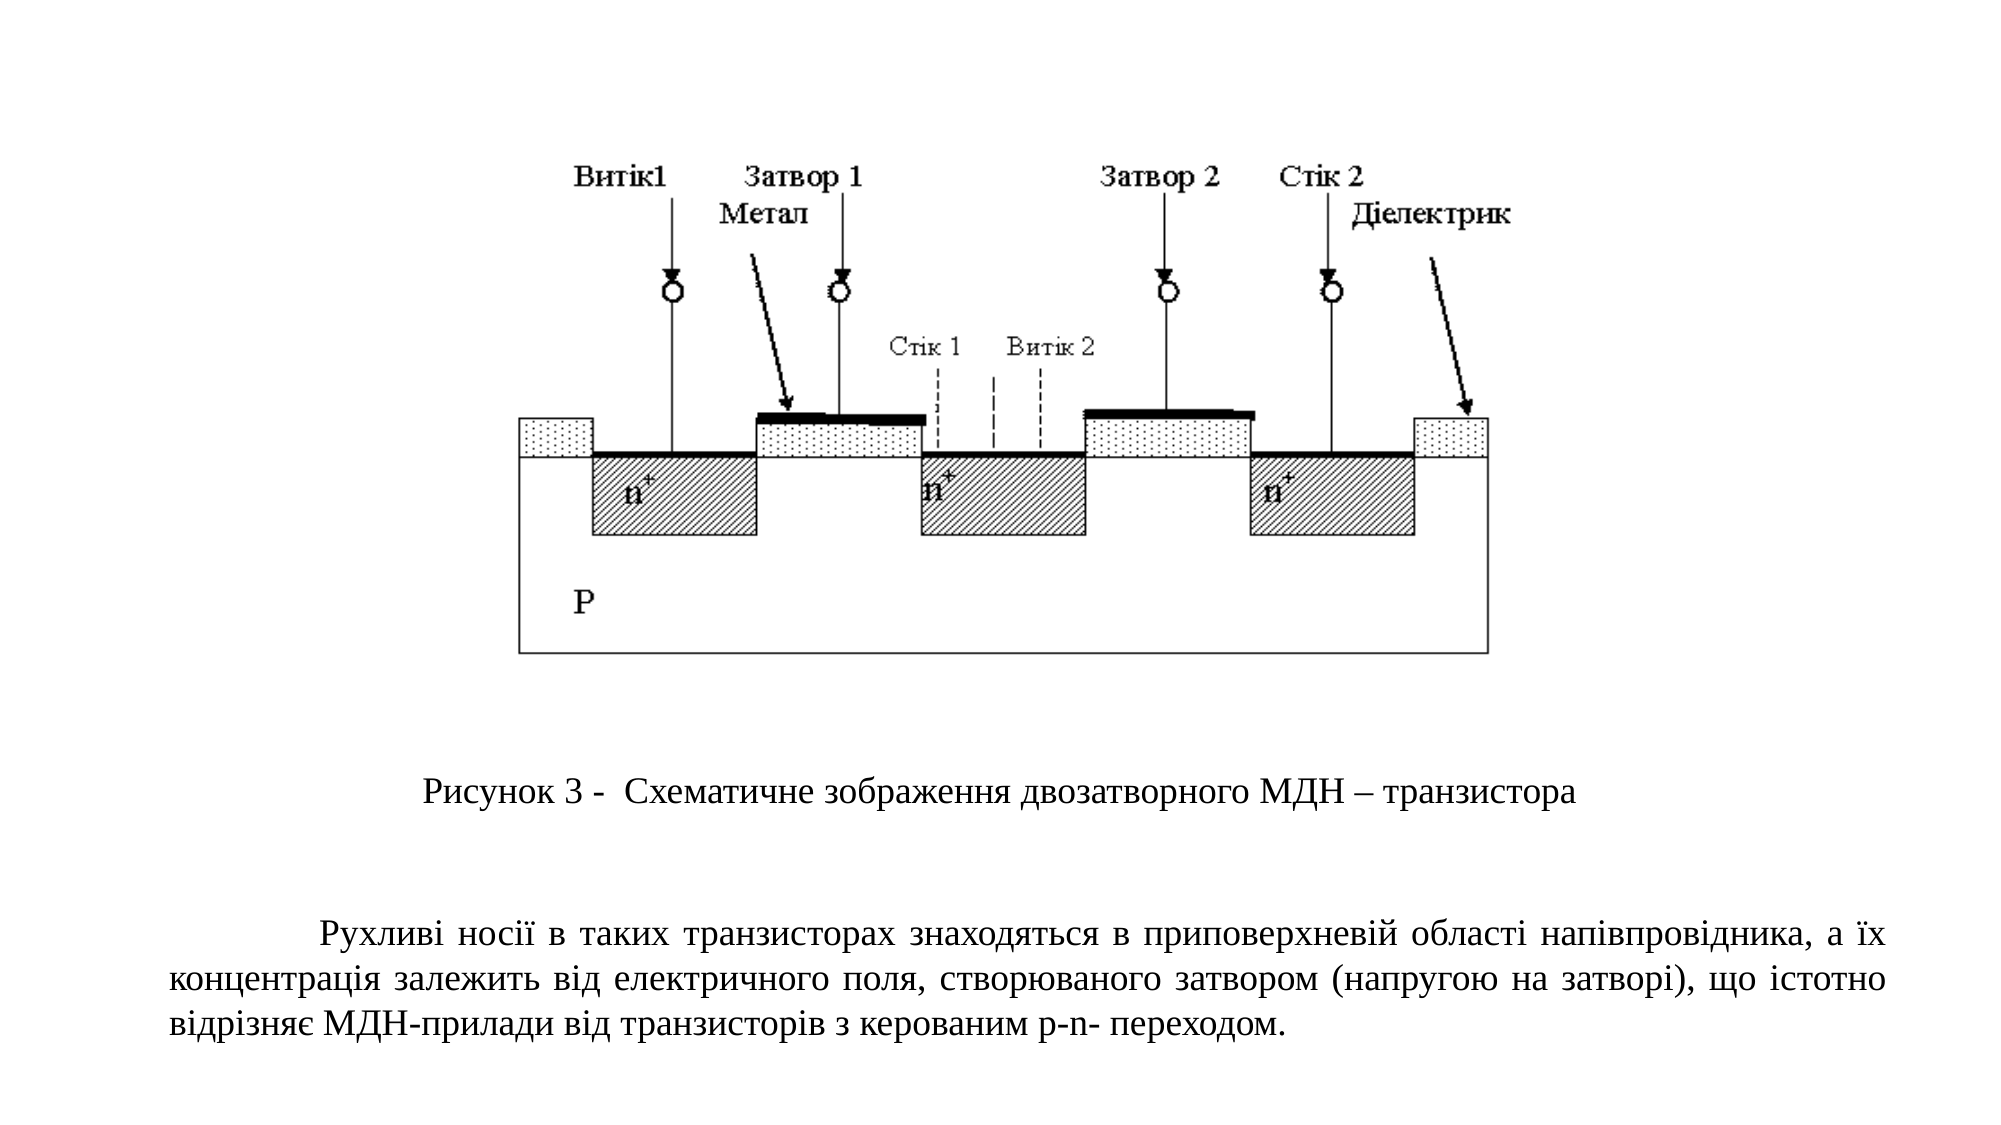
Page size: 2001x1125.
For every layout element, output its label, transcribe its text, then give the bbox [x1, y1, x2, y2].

text_box Рухливі носії в таких транзисторах знаходяться в приповерхневій області напівпровідника, а їх концентрація залежить від електричного поля, створюваного затвором (напругою на затворі), що істотно відрізняє МДН-прилади від транзисторів з керованим p-n- переходом. [154, 900, 1903, 1051]
picture [498, 151, 1527, 678]
text_box Рисунок 3 - Схематичне зображення двозатворного МДН – транзистора [407, 758, 1650, 819]
